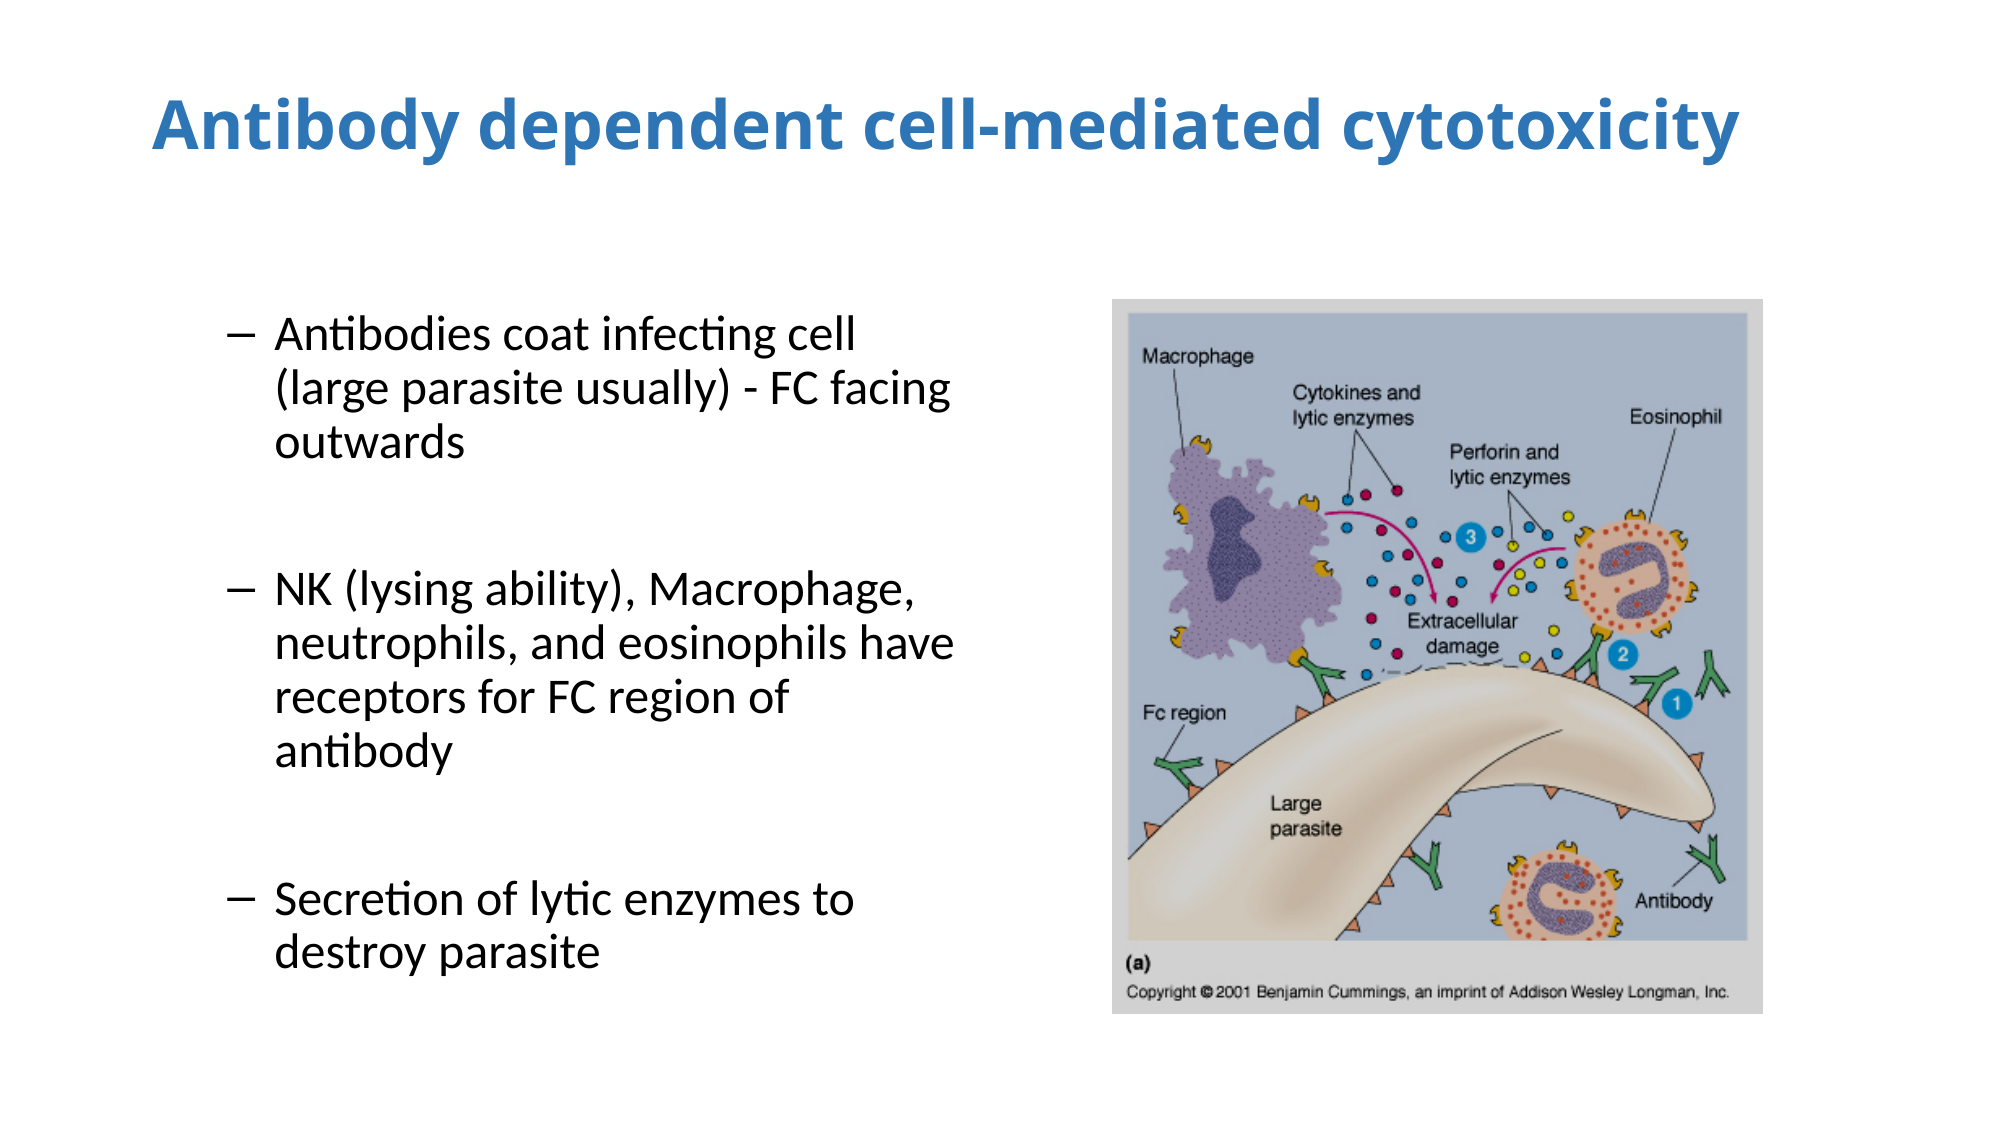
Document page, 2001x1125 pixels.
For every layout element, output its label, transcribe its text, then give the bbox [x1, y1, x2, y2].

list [1112, 299, 1763, 1014]
title Antibody dependent cell-mediated cytotoxicity [137, 59, 1863, 278]
list Antibodies coat infecting cell (large parasite usually) - FC facing outwards NK (lysing ability), Macrophage, neutrophils, and eosinophils have receptors for FC region of antibody Secretion of lytic enzymes to destroy parasite [137, 299, 988, 1014]
